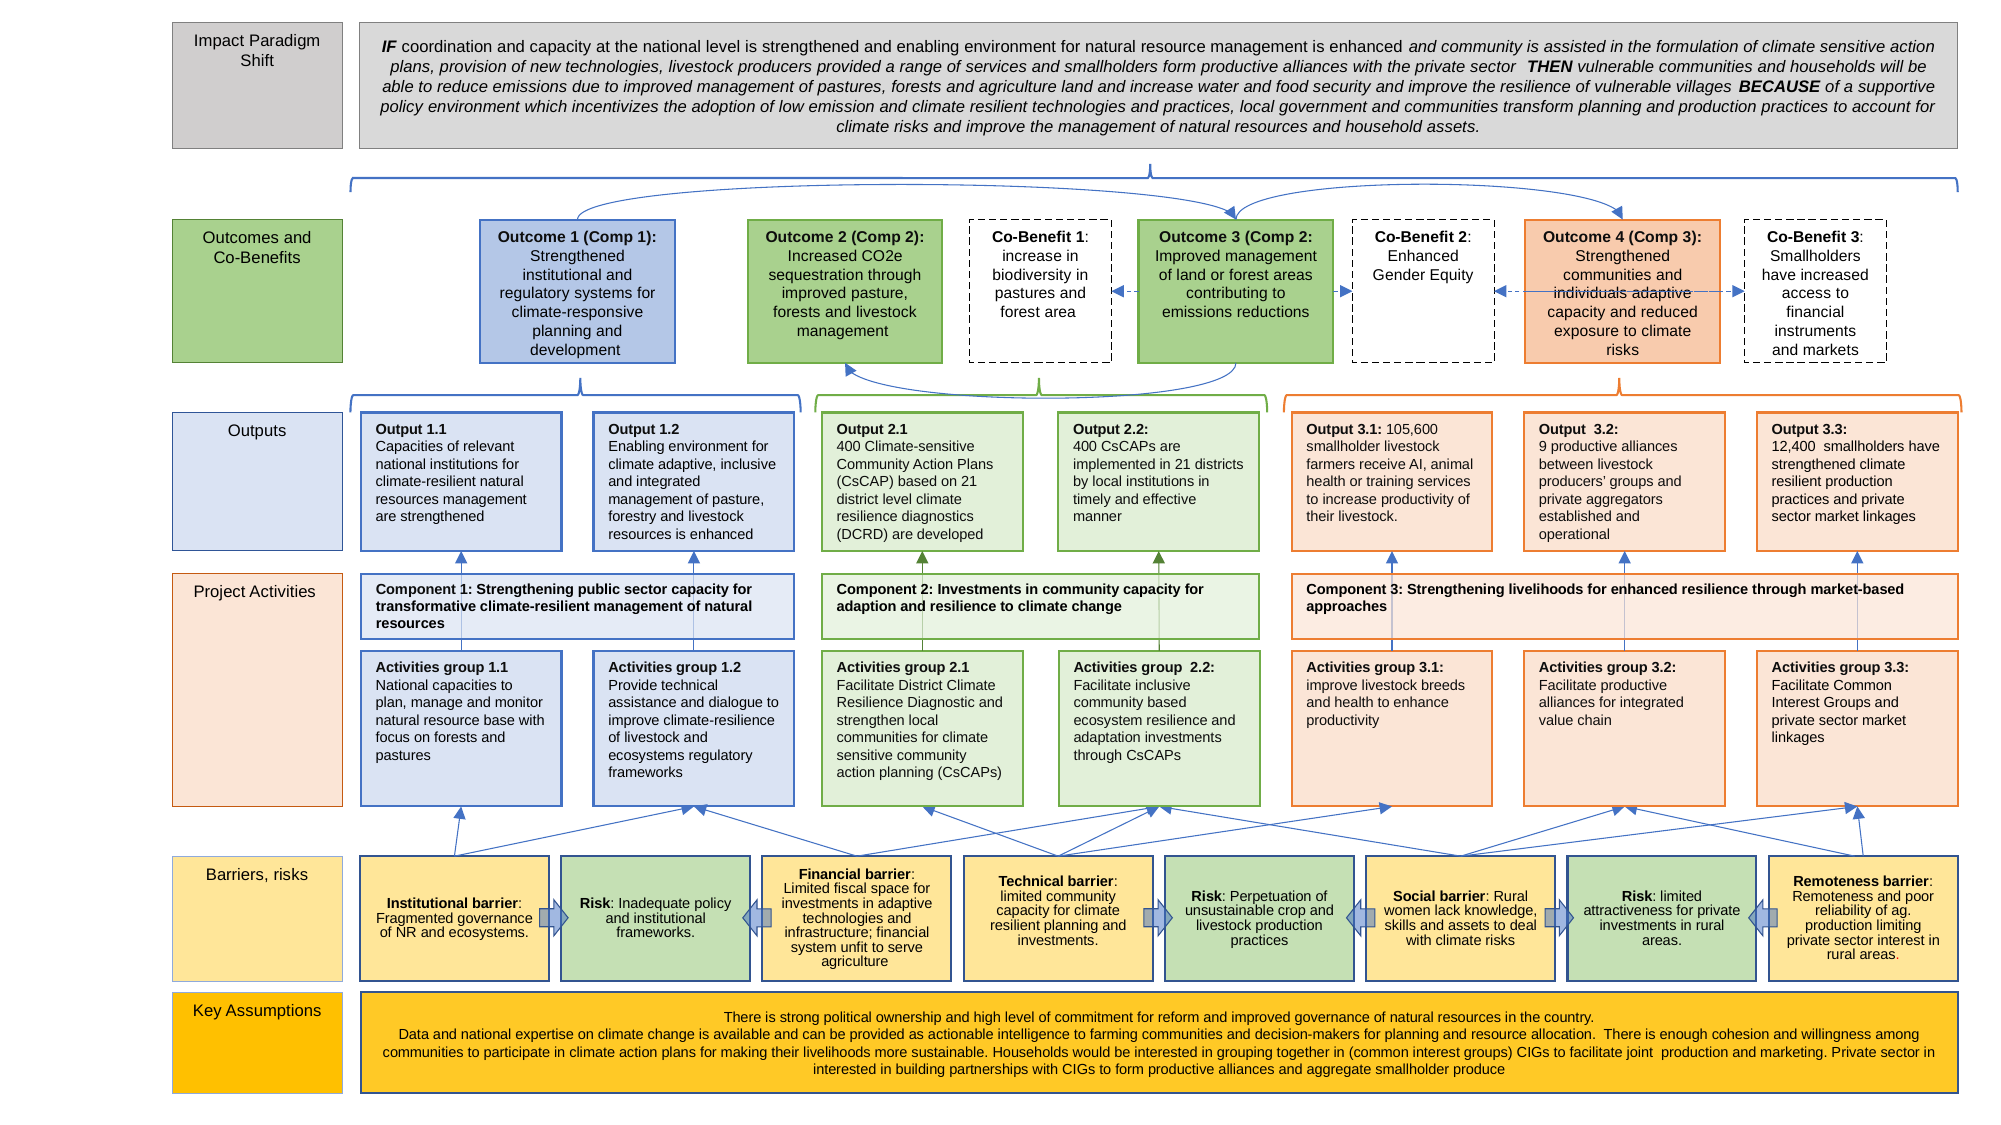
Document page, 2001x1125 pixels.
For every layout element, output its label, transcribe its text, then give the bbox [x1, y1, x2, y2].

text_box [462, 806, 693, 857]
text_box Activities group 3.3: Facilitate Common Interest Groups and private sector market linkages [1756, 650, 1959, 807]
text_box Barriers, risks [172, 856, 343, 982]
text_box Risk: Perpetuation of unsustainable crop and livestock production practices [1164, 857, 1355, 982]
text_box Risk: Inadequate policy and institutional frameworks. [560, 857, 751, 982]
text_box [1430, 177, 1959, 193]
text_box Impact Paradigm Shift [172, 22, 343, 149]
text_box Output 1.2 Enabling environment for climate adaptive, inclusive and integrated management of pasture, forestry and livestock resources is enhanced [592, 413, 795, 552]
text_box Co-Benefit 2: Enhanced Gender Equity [1430, 219, 1495, 363]
text_box Co-Benefit 1: increase in biodiversity in pastures and forest area [1043, 219, 1112, 363]
text_box Activities group 2.2: Facilitate inclusive community based ecosystem resilience and adaptation investments through CsCAPs [1058, 650, 1261, 806]
text_box Output 1.1 Capacities of relevant national institutions for climate-resilient natural resources management are strengthened [360, 413, 563, 552]
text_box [1460, 806, 1857, 857]
text_box [349, 177, 906, 193]
text_box Remoteness barrier: Remoteness and poor reliability of ag. production limiting private sector interest in rural areas. [1768, 855, 1959, 982]
text_box Component 3: Strengthening livelihoods for enhanced resilience through market-based approaches [1291, 573, 1391, 640]
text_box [1857, 806, 1864, 857]
text_box [349, 377, 802, 413]
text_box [693, 806, 857, 857]
text_box Component 1: Strengthening public sector capacity for transformative climate-resilient management of natural resources [694, 573, 795, 640]
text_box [1058, 806, 1392, 857]
text_box Output 3.2: 9 productive alliances between livestock producers’ groups and private aggregators established and operational [1523, 413, 1726, 552]
text_box IF coordination and capacity at the national level is strengthened and enabling environment for natural resource management is enhanced and community is assisted in the formulation of climate sensitive action plans, provision of new technologies, livestock producers provided a range of services and smallholders form productive alliances with the private sector THEN vulnerable communities and households will be able to reduce emissions due to improved management of pastures, forests and agriculture land and increase water and food security and improve the resilience of vulnerable villages BECAUSE of a supportive policy environment which incentivizes the adoption of low emission and climate resilient technologies and practices, local government and communities transform planning and production practices to account for climate risks and improve the management of natural resources and household assets. [359, 22, 906, 149]
text_box [909, 394, 1040, 413]
text_box Co-Benefit 2: Enhanced Gender Equity [1352, 219, 1429, 363]
text_box [909, 186, 1040, 193]
text_box Output 3.1: 105,600 smallholder livestock farmers receive AI, animal health or training services to increase productivity of their livestock. [1291, 413, 1493, 552]
text_box [814, 394, 906, 413]
text_box Component 1: Strengthening public sector capacity for transformative climate-resilient management of natural resources [462, 573, 693, 640]
text_box [538, 896, 570, 939]
text_box Outcome 3 (Comp 2: Improved management of land or forest areas contributing to emissions reductions [1137, 219, 1334, 364]
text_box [1392, 806, 1460, 857]
text_box Component 2: Investments in community capacity for adaption and resilience to climate change [1160, 573, 1260, 640]
text_box Activities group 3.2: Facilitate productive alliances for integrated value chain [1523, 650, 1726, 806]
text_box Component 1: Strengthening public sector capacity for transformative climate-resilient management of natural resources [360, 573, 461, 640]
text_box Output 2.2: 400 CsCAPs are implemented in 21 districts by local institutions in timely and effective manner [1057, 413, 1260, 552]
text_box Component 3: Strengthening livelihoods for enhanced resilience through market-based approaches [1393, 573, 1624, 640]
text_box Outcome 1 (Comp 1): Strengthened institutional and regulatory systems for climate-responsive planning and development [479, 219, 676, 364]
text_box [857, 806, 922, 857]
text_box Outcome 2 (Comp 2): Increased CO2e sequestration through improved pasture, forests and livestock management [909, 219, 943, 364]
text_box Institutional barrier: Fragmented governance of NR and ecosystems. [359, 855, 550, 982]
text_box Key Assumptions [172, 992, 343, 1094]
text_box [1142, 896, 1174, 939]
text_box [1043, 394, 1268, 413]
text_box Activities group 1.1 National capacities to plan, manage and monitor natural resource base with focus on forests and pastures [360, 650, 563, 807]
text_box IF coordination and capacity at the national level is strengthened and enabling environment for natural resource management is enhanced and community is assisted in the formulation of climate sensitive action plans, provision of new technologies, livestock producers provided a range of services and smallholders form productive alliances with the private sector THEN vulnerable communities and households will be able to reduce emissions due to improved management of pastures, forests and agriculture land and increase water and food security and improve the resilience of vulnerable villages BECAUSE of a supportive policy environment which incentivizes the adoption of low emission and climate resilient technologies and practices, local government and communities transform planning and production practices to account for climate risks and improve the management of natural resources and household assets. [909, 22, 1958, 149]
text_box Co-Benefit 3: Smallholders have increased access to financial instruments and markets [1744, 219, 1887, 363]
text_box [1430, 377, 1963, 413]
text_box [922, 806, 1058, 857]
text_box Financial barrier: Limited fiscal space for investments in adaptive technologies and infrastructure; financial system unfit to serve agriculture [761, 857, 952, 982]
text_box Risk: limited attractiveness for private investments in rural areas. [1566, 857, 1757, 982]
text_box Component 2: Investments in community capacity for adaption and resilience to climate change [923, 573, 1158, 640]
text_box There is strong political ownership and high level of commitment for reform and improved governance of natural resources in the country. Data and national expertise on climate change is available and can be provided as actionable intelligence to farming communities and decision-makers for planning and resource allocation. There is enough cohesion and willingness among communities to participate in climate action plans for making their livelihoods more sustainable. Households would be interested in grouping together in (common interest groups) CIGs to facilitate joint production and marketing. Private sector in interested in building partnerships with CIGs to form productive alliances and aggregate smallholder produce [360, 991, 1959, 1094]
text_box Component 2: Investments in community capacity for adaption and resilience to climate change [821, 573, 922, 640]
text_box [741, 896, 773, 939]
text_box Outcome 4 (Comp 3): Strengthened communities and individuals adaptive capacity and reduced exposure to climate risks [1524, 219, 1721, 364]
text_box Activities group 2.1 Facilitate District Climate Resilience Diagnostic and strengthen local communities for climate sensitive community action planning (CsCAPs) [821, 650, 1024, 806]
text_box Project Activities [172, 573, 343, 807]
text_box Component 3: Strengthening livelihoods for enhanced resilience through market-based approaches [1625, 573, 1857, 640]
text_box Co-Benefit 1: increase in biodiversity in pastures and forest area [969, 219, 1040, 363]
text_box [1283, 394, 1429, 413]
text_box [1345, 896, 1376, 939]
text_box Output 3.3: 12,400 smallholders have strengthened climate resilient production practices and private sector market linkages [1756, 413, 1959, 552]
text_box Activities group 3.1: improve livestock breeds and health to enhance productivity [1291, 650, 1493, 806]
text_box Outcomes and Co-Benefits [172, 219, 343, 363]
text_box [454, 806, 462, 857]
text_box [1747, 896, 1779, 939]
text_box Component 3: Strengthening livelihoods for enhanced resilience through market-based approaches [1858, 573, 1959, 640]
text_box Output 2.1 400 Climate-sensitive Community Action Plans (CsCAP) based on 21 district level climate resilience diagnostics (DCRD) are developed [821, 413, 1024, 552]
text_box [967, 377, 1040, 397]
text_box Social barrier: Rural women lack knowledge, skills and assets to deal with climate risks [1365, 857, 1556, 982]
text_box [1544, 896, 1575, 939]
text_box Outputs [172, 412, 343, 551]
text_box [1043, 163, 1429, 193]
text_box Activities group 1.2 Provide technical assistance and dialogue to improve climate-resilience of livestock and ecosystems regulatory frameworks [592, 650, 795, 806]
text_box Technical barrier: limited community capacity for climate resilient planning and investments. [963, 857, 1154, 982]
text_box Outcome 2 (Comp 2): Increased CO2e sequestration through improved pasture, forests and livestock management [747, 219, 906, 364]
text_box [909, 177, 1040, 186]
